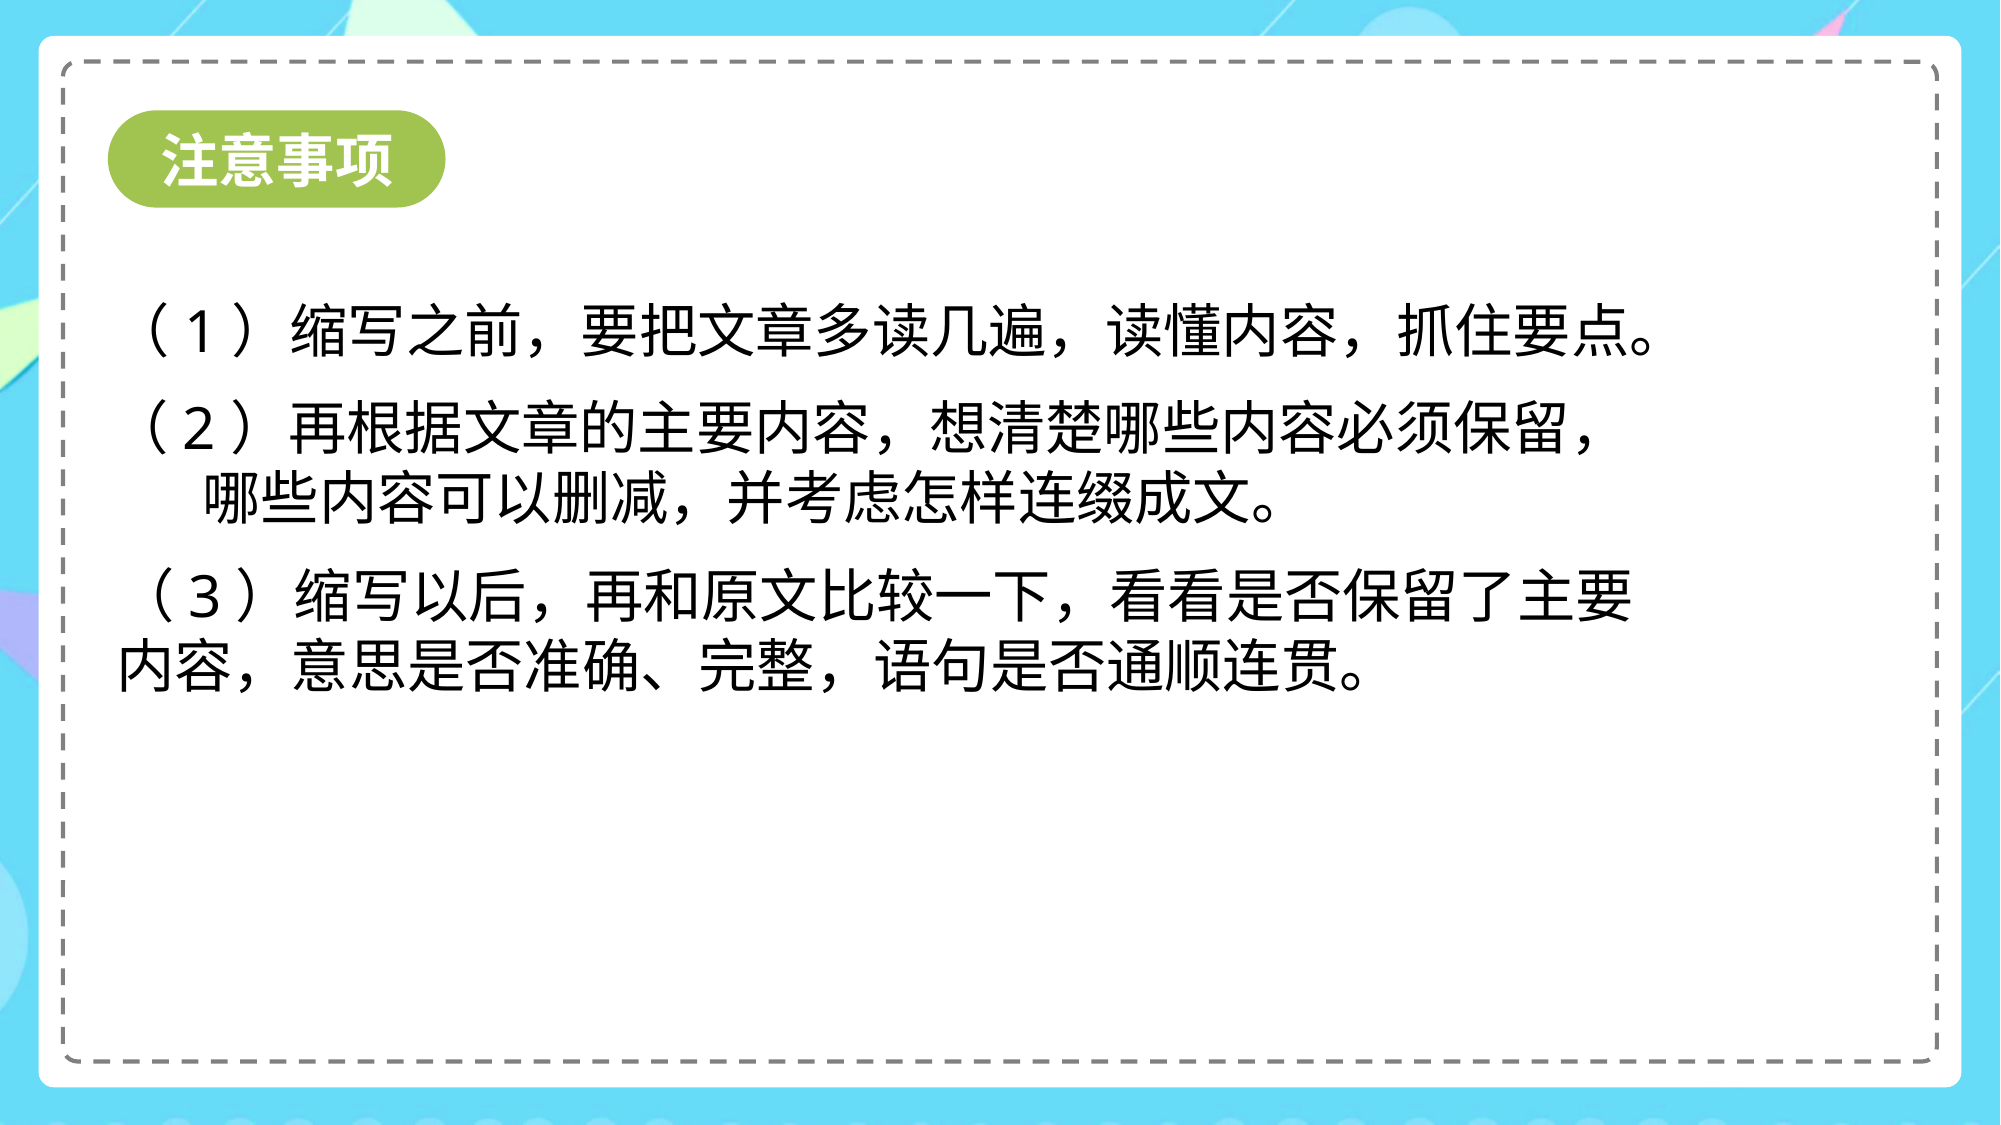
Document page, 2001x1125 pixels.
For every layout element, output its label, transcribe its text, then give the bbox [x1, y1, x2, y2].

text_box （1）缩写之前，要把文章多读几遍，读懂内容，抓住要点。 [97, 286, 1703, 372]
text_box 注意事项 [105, 108, 448, 210]
text_box （2）再根据文章的主要内容，想清楚哪些内容必须保留， 哪些内容可以删减，并考虑怎样连缀成文。 [95, 383, 1643, 539]
text_box （3）缩写以后，再和原文比较一下，看看是否保留了主要 内容，意思是否准确、完整，语句是否通顺连贯。 [101, 551, 1649, 707]
picture [0, 0, 2000, 1125]
